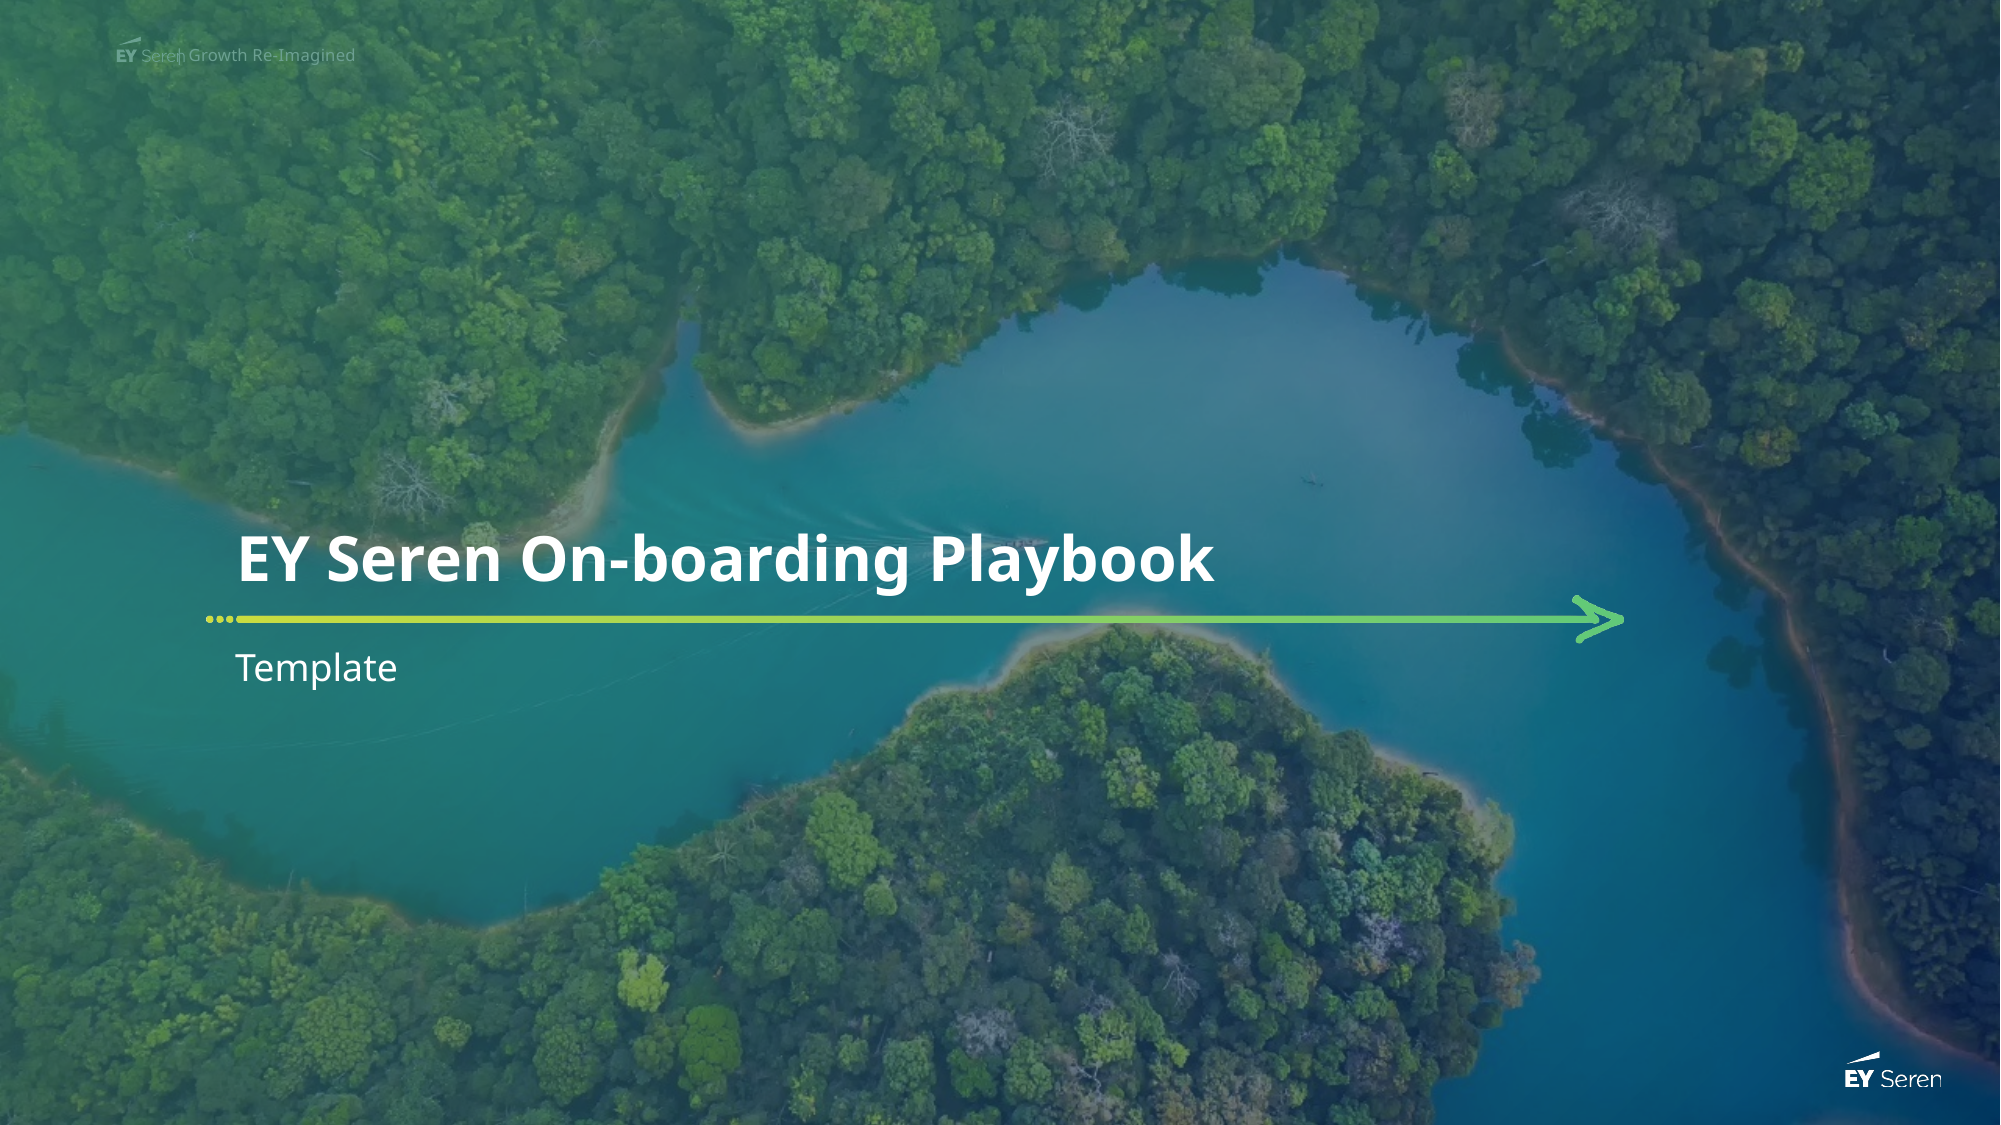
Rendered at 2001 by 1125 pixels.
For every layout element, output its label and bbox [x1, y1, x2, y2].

text_box [0, 0, 2000, 1125]
picture [206, 594, 1624, 644]
picture [1845, 1051, 1941, 1087]
